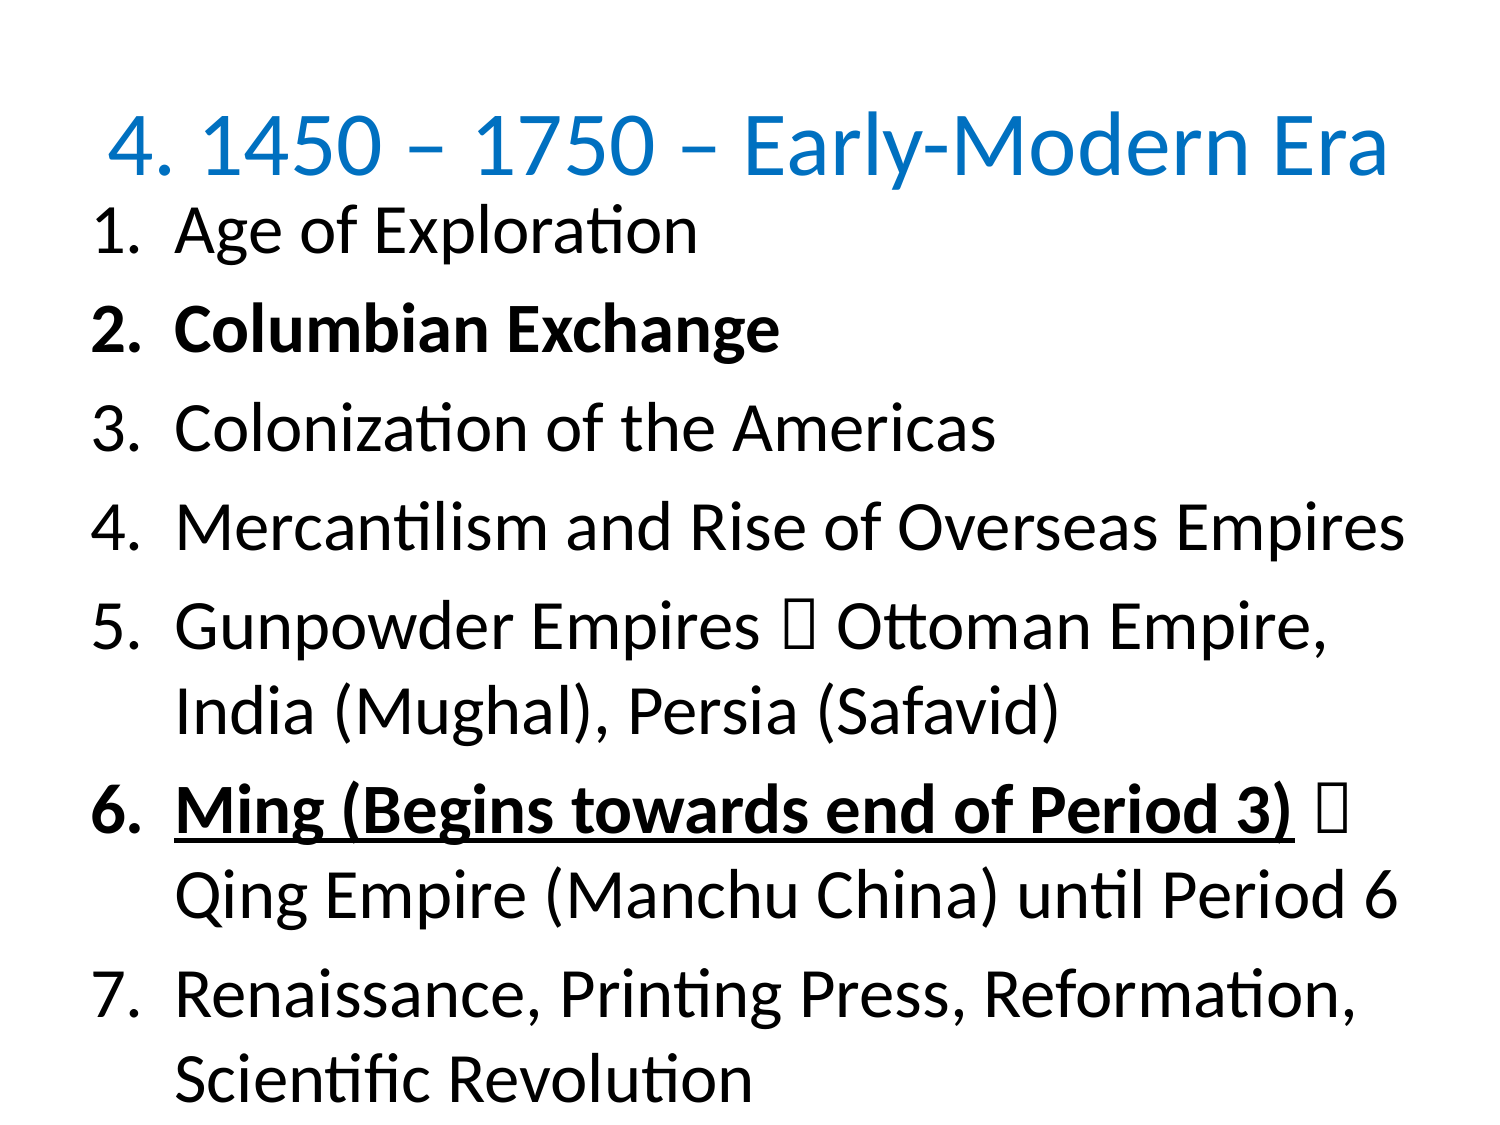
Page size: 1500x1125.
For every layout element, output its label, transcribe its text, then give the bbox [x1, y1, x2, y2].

title 4. 1450 – 1750 – Early-Modern Era [75, 45, 1425, 174]
list Age of Exploration Columbian Exchange Colonization of the Americas Mercantilism and Rise of Overseas Empires Gunpowder Empires  Ottoman Empire, India (Mughal), Persia (Safavid) Ming (Begins towards end of Period 3)  Qing Empire (Manchu China) until Period 6 Renaissance, Printing Press, Reformation, Scientific Revolution [75, 174, 1425, 1106]
